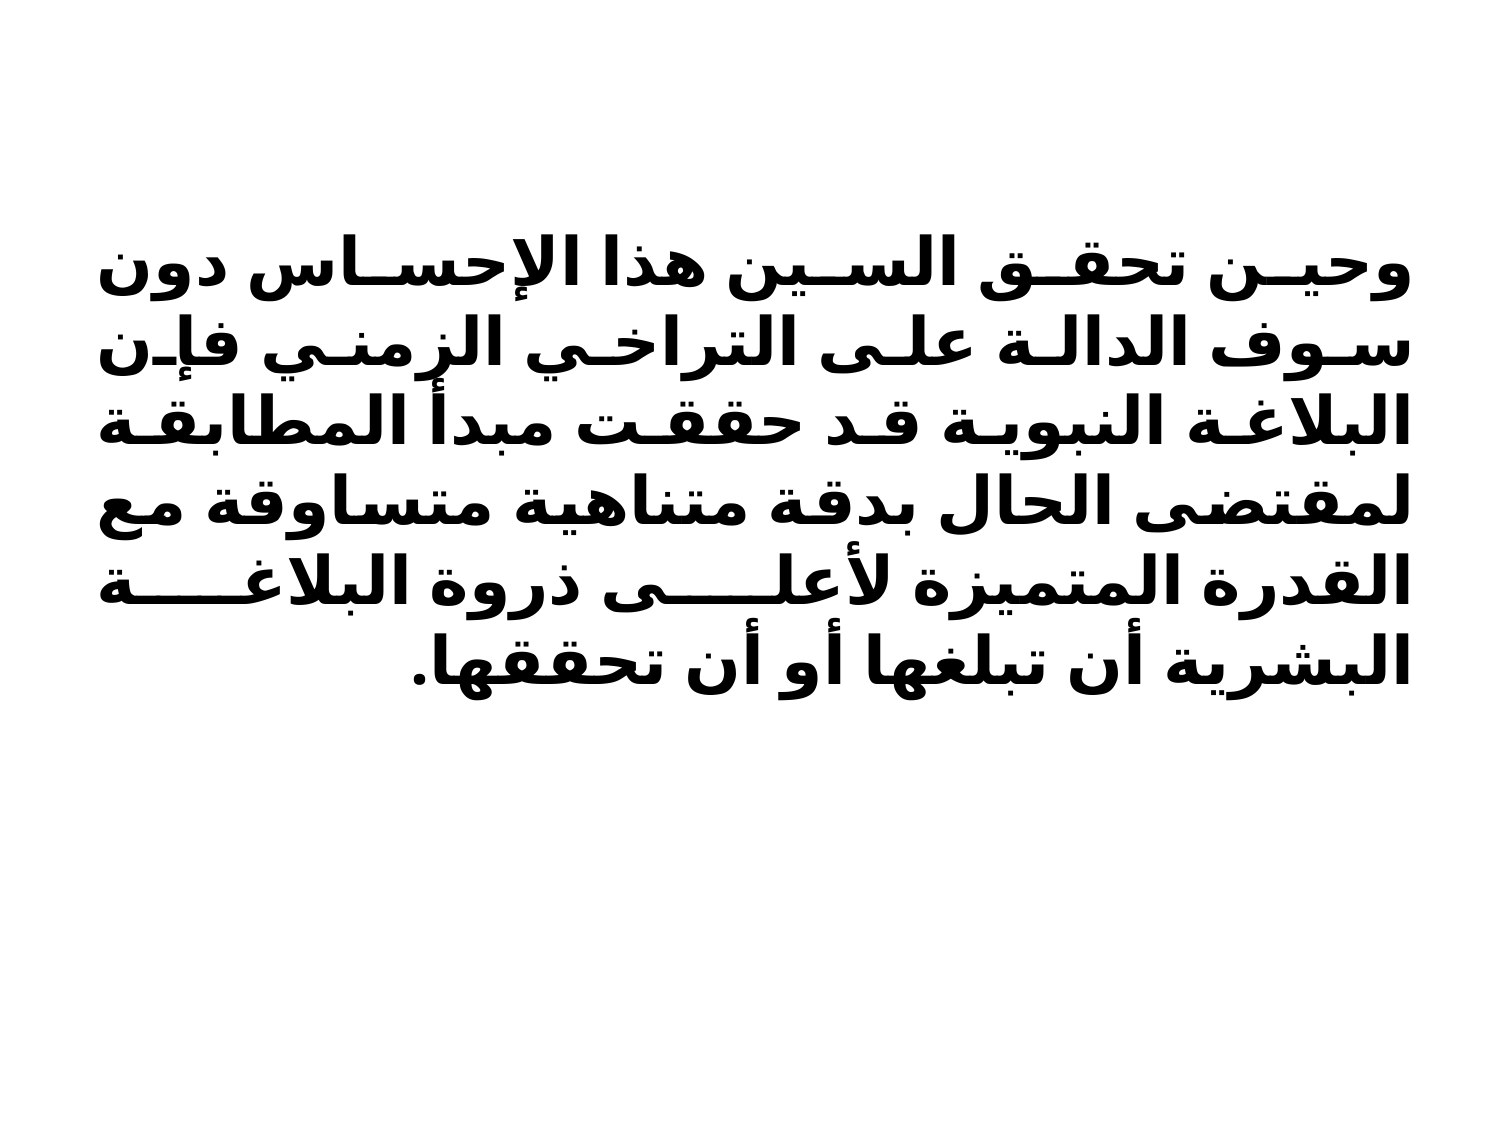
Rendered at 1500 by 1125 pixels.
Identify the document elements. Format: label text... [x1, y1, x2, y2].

text_box وحين تحقق السين هذا الإحساس دون سوف الدالة على التراخي الزمني فإن البلاغة النبوية قد حققت مبدأ المطابقة لمقتضى الحال بدقة متناهية متساوقة مع القدرة المتميزة لأعلى ذروة البلاغة البشرية أن تبلغها أو أن تحققها. [81, 210, 1430, 706]
